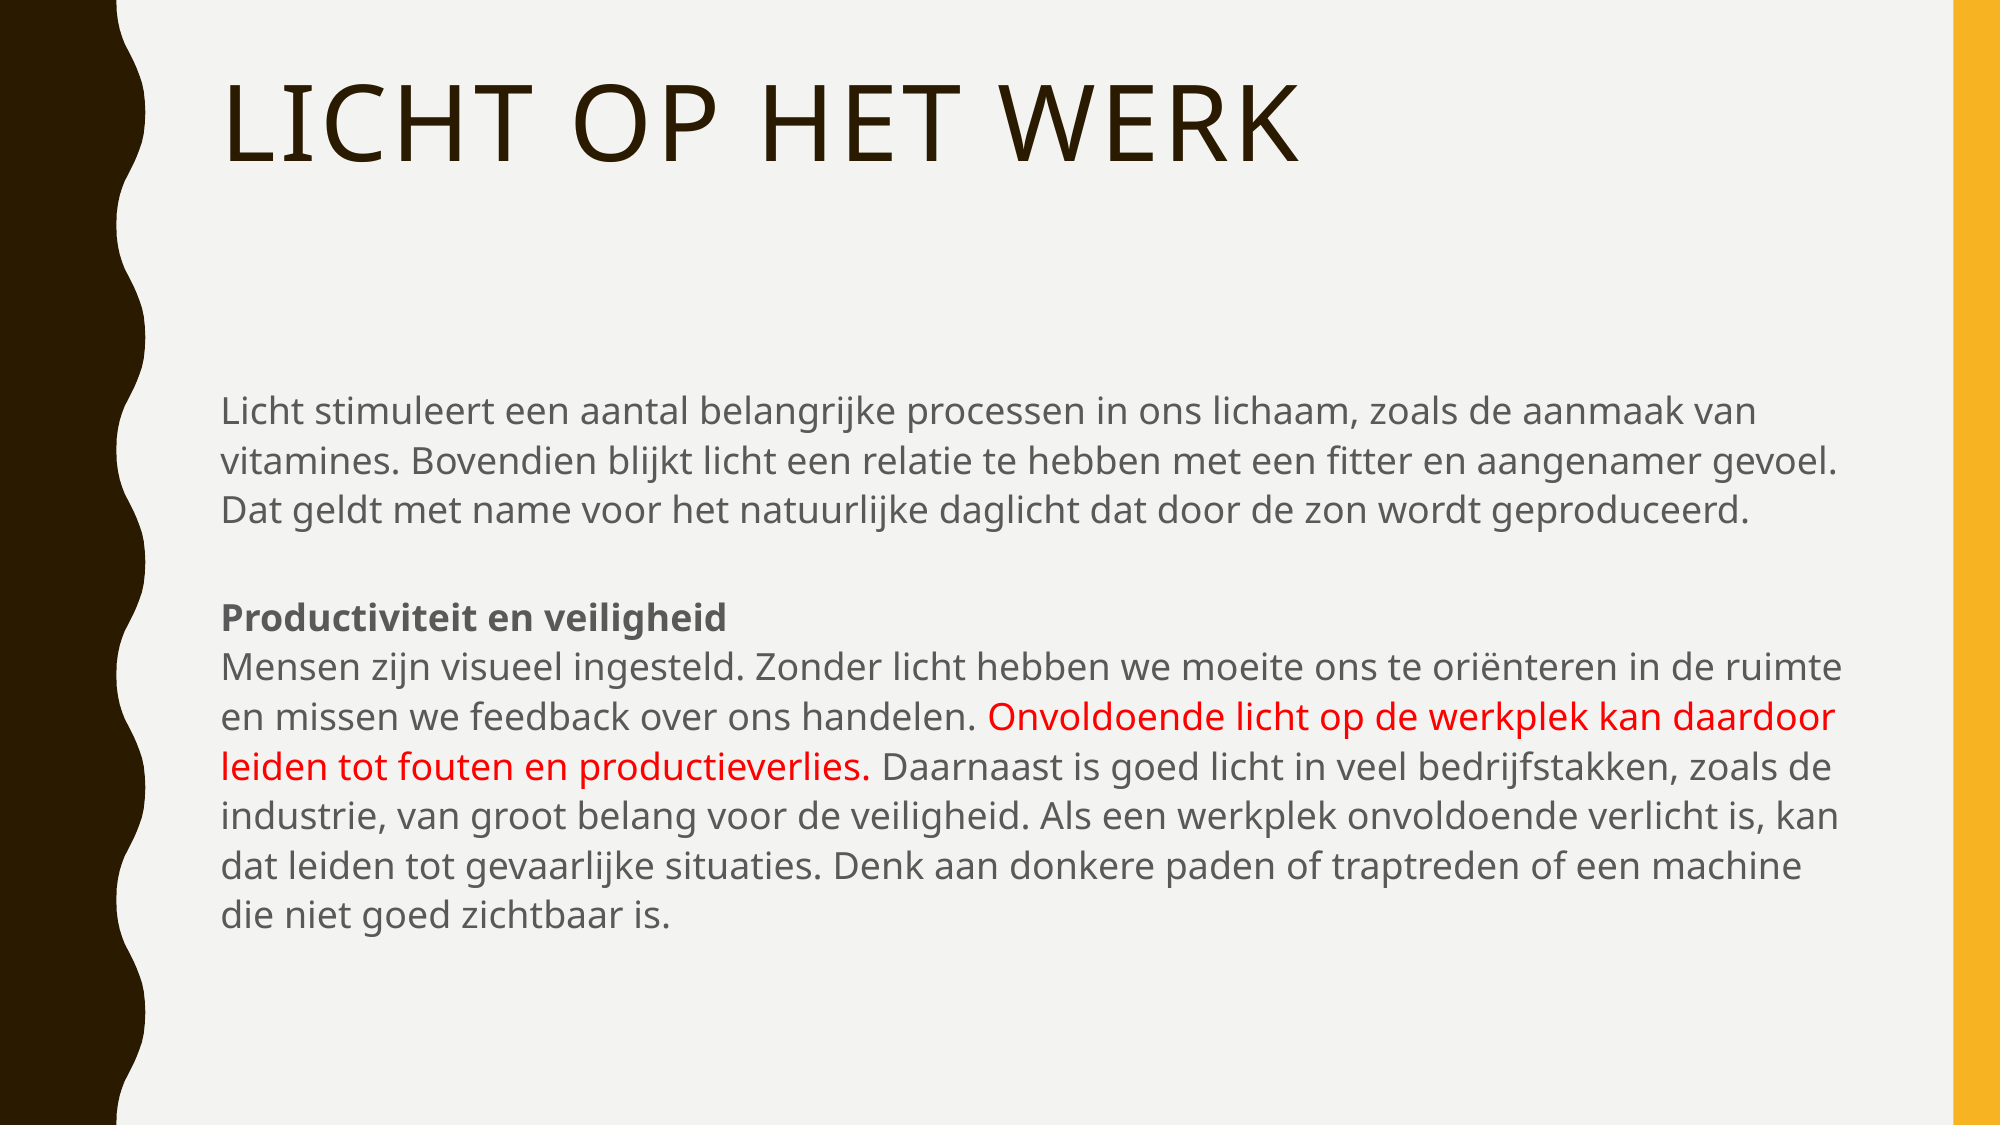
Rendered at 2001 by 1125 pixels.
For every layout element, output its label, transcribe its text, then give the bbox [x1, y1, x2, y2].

title Licht op het werk [205, 62, 1875, 308]
list Licht stimuleert een aantal belangrijke processen in ons lichaam, zoals de aanmaak van vitamines. Bovendien blijkt licht een relatie te hebben met een fitter en aangenamer gevoel. Dat geldt met name voor het natuurlijke daglicht dat door de zon wordt geproduceerd. Productiviteit en veiligheid Mensen zijn visueel ingesteld. Zonder licht hebben we moeite ons te oriënteren in de ruimte en missen we feedback over ons handelen. Onvoldoende licht op de werkplek kan daardoor leiden tot fouten en productieverlies. Daarnaast is goed licht in veel bedrijfstakken, zoals de industrie, van groot belang voor de veiligheid. Als een werkplek onvoldoende verlicht is, kan dat leiden tot gevaarlijke situaties. Denk aan donkere paden of traptreden of een machine die niet goed zichtbaar is. [205, 375, 1875, 965]
